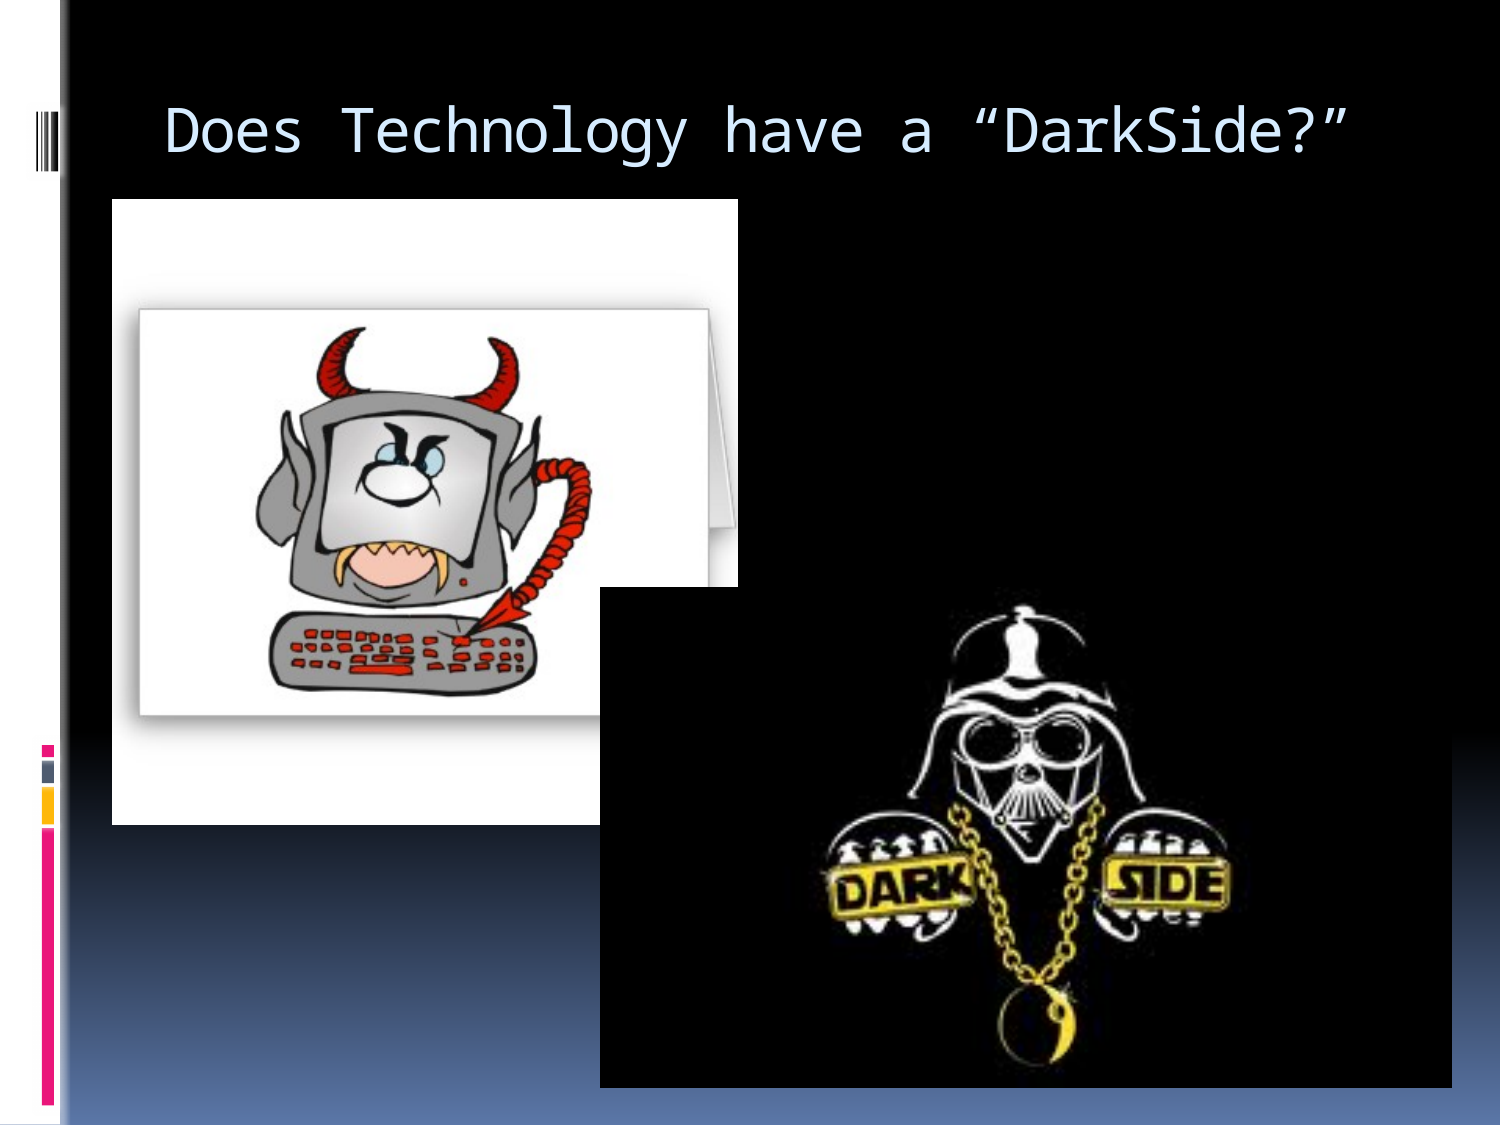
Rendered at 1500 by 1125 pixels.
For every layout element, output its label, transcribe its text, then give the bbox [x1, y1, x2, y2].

picture [599, 587, 1453, 1088]
picture [112, 199, 738, 826]
title Does Technology have a “DarkSide?” [150, 83, 1425, 234]
